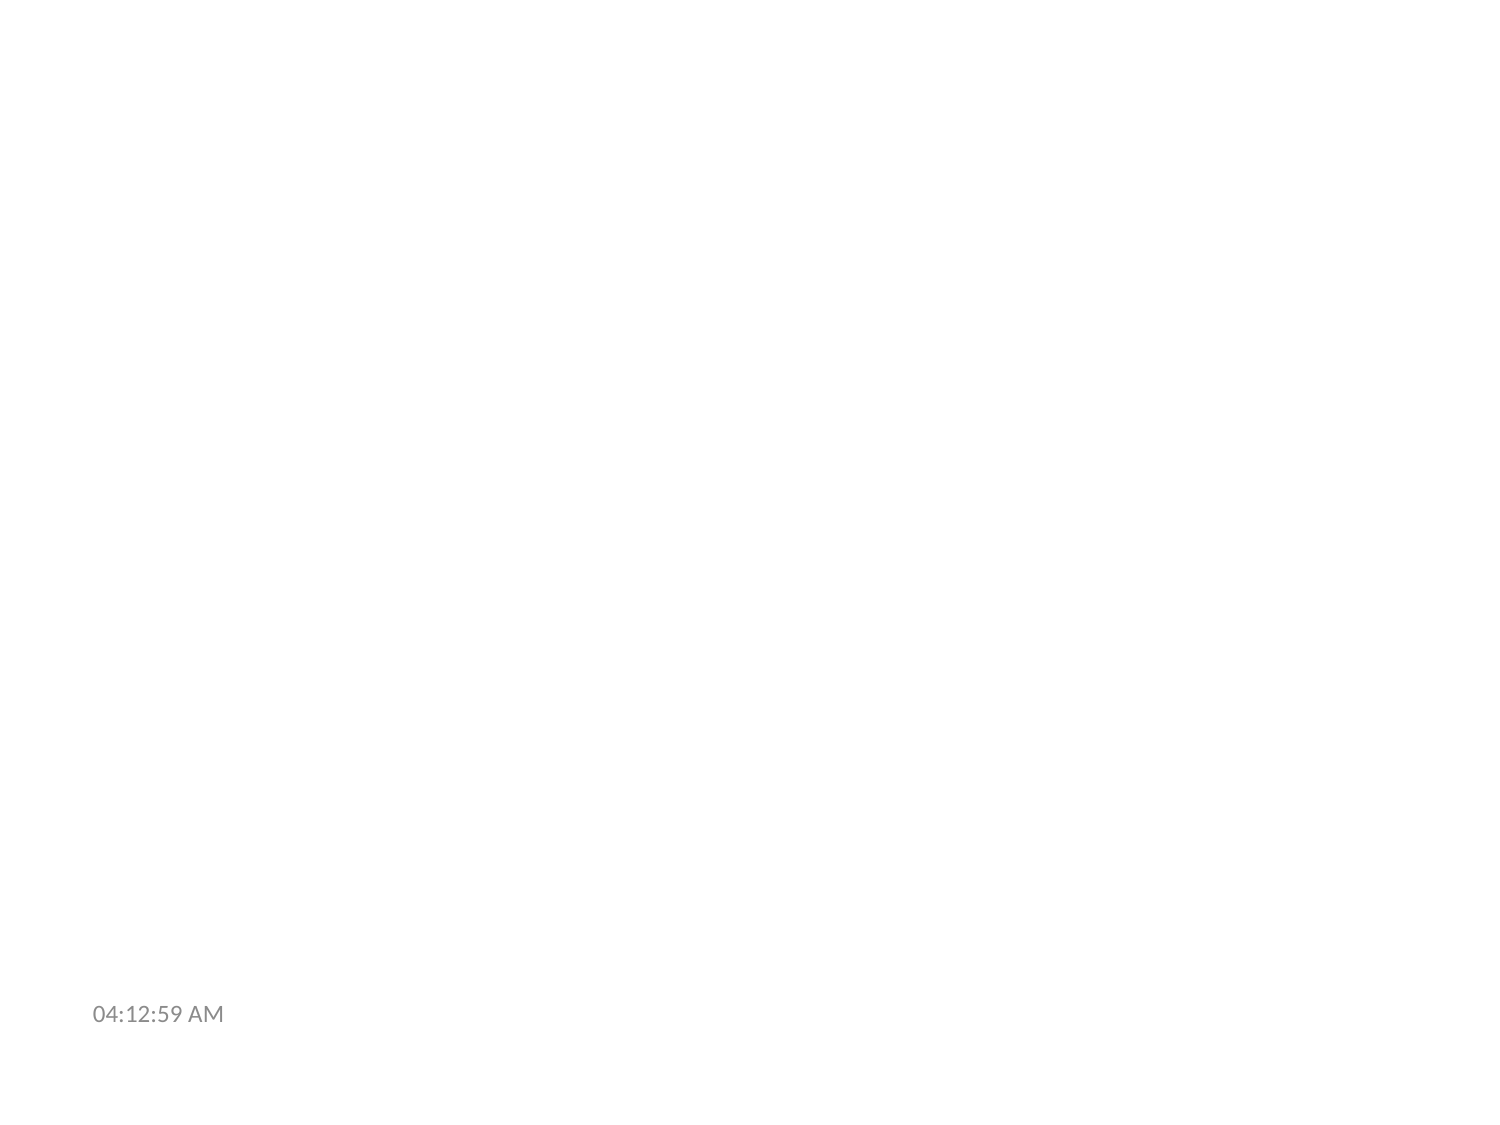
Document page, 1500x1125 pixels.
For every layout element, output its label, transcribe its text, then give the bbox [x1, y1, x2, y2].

text_box 3:35:09 PM [77, 982, 428, 1043]
